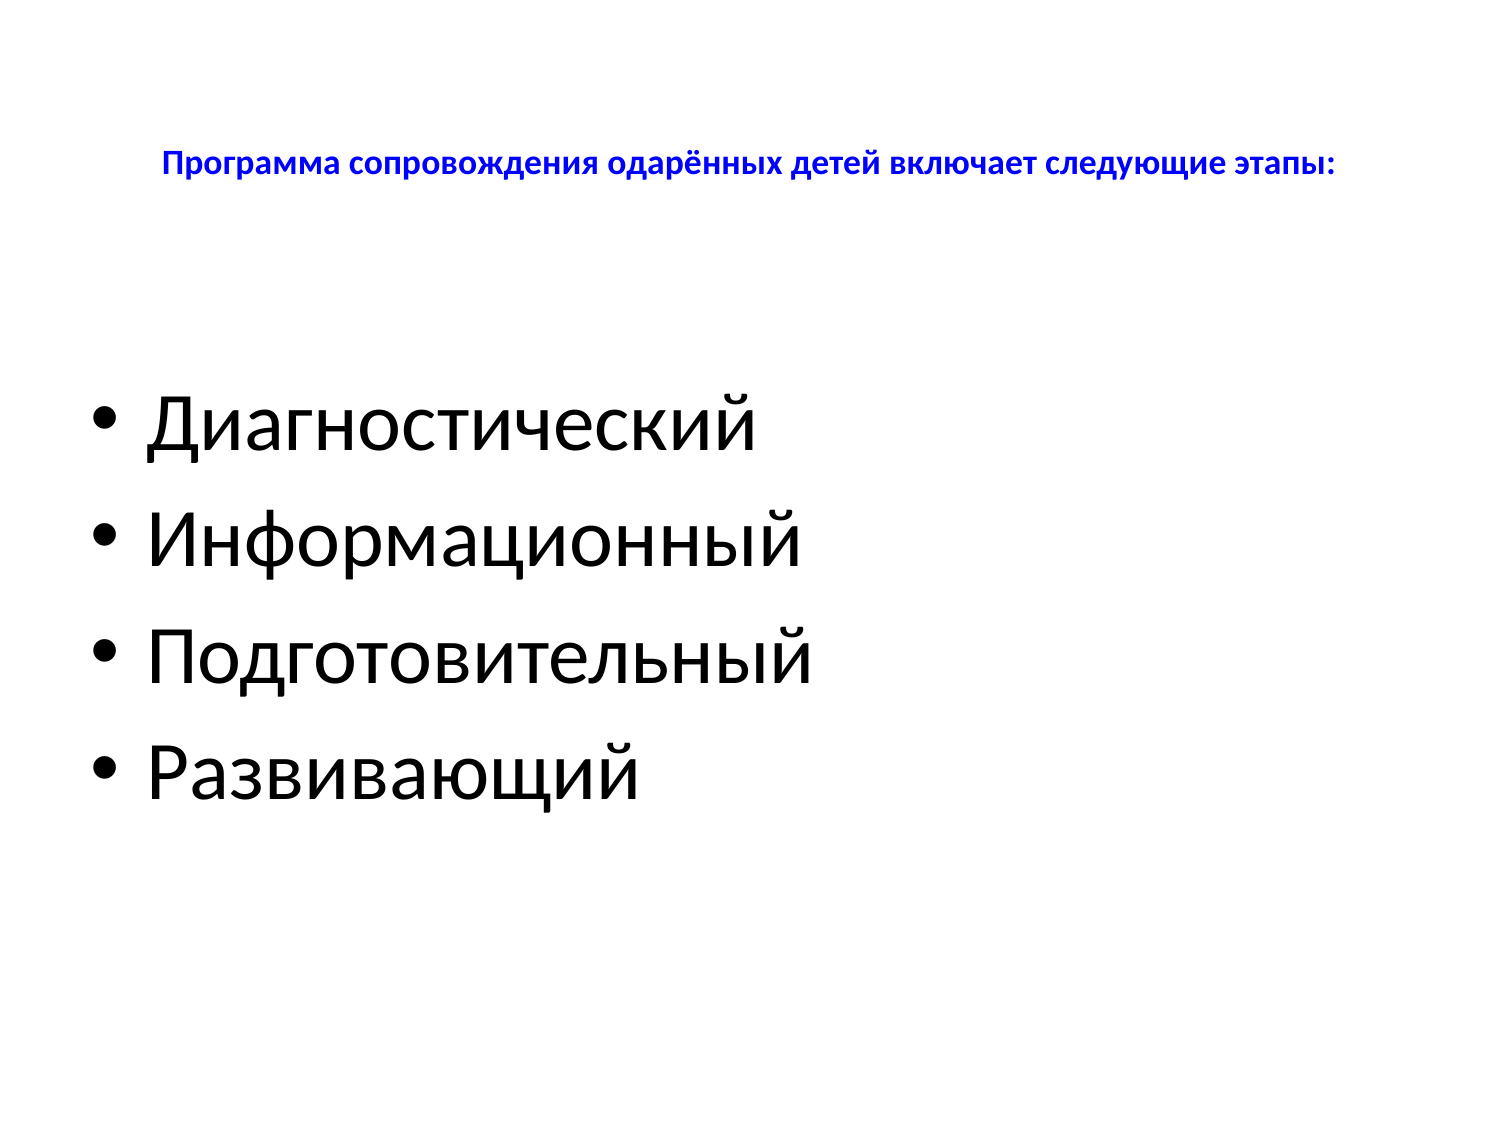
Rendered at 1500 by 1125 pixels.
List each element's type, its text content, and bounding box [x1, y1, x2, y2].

title Программа сопровождения одарённых детей включает следующие этапы: [75, 45, 1425, 233]
list Диагностический Информационный Подготовительный Развивающий [75, 262, 1425, 1005]
